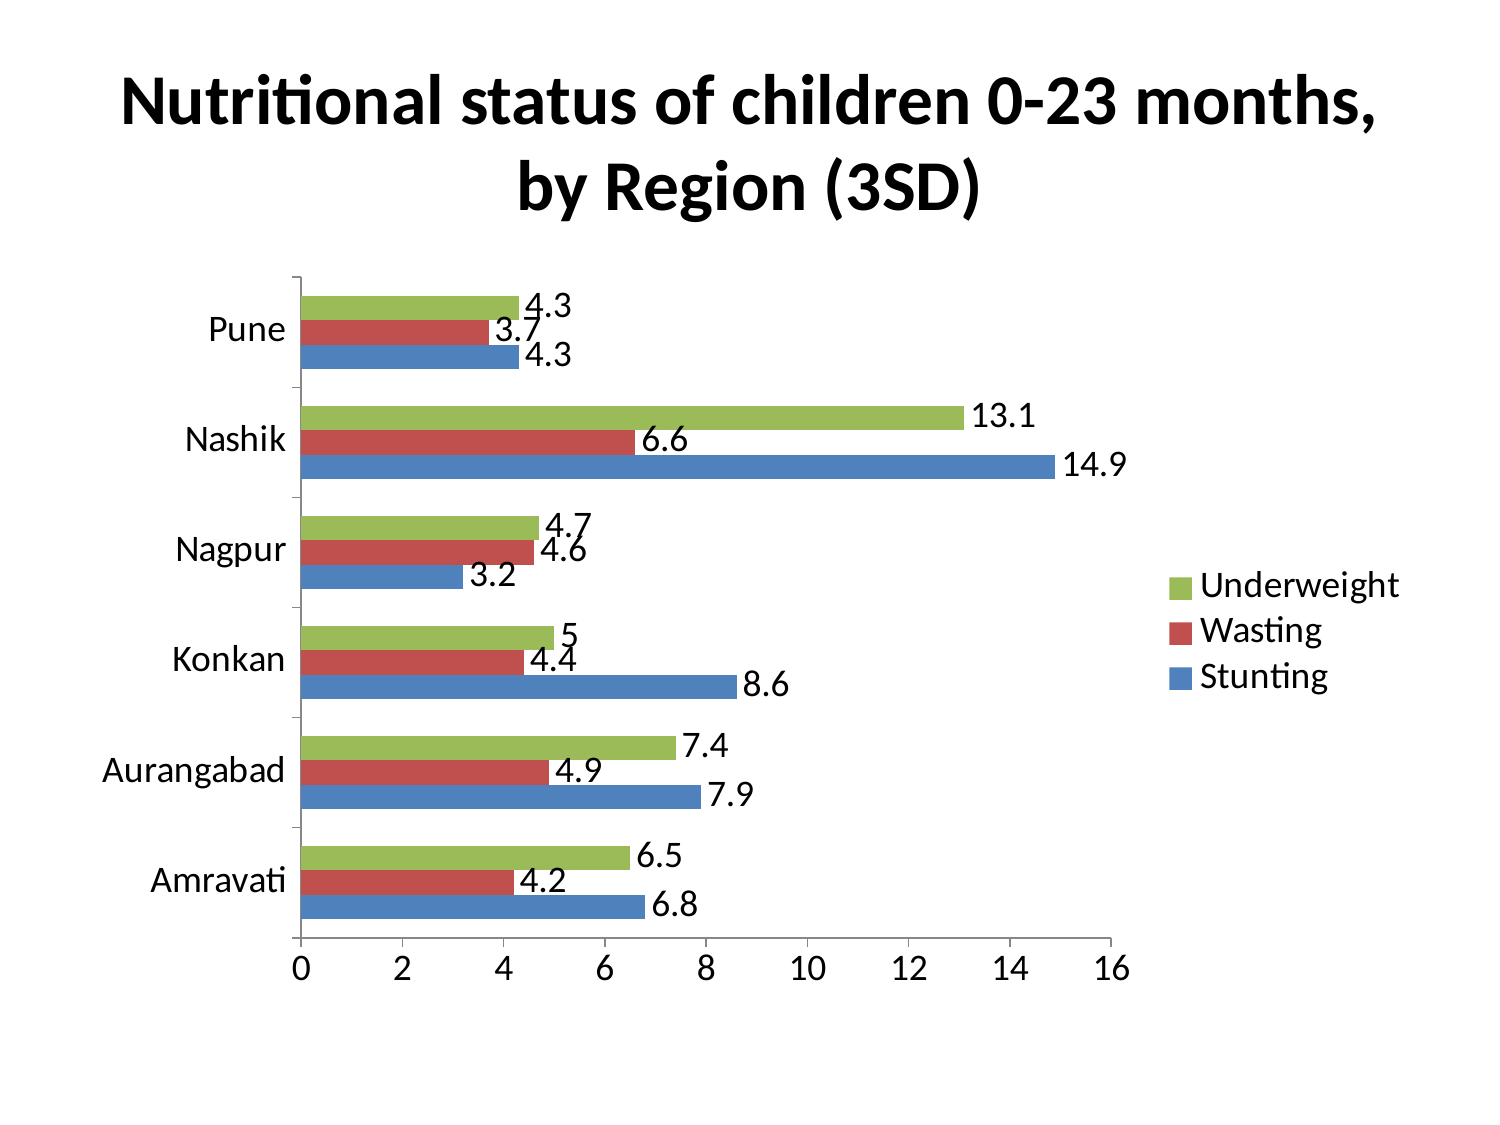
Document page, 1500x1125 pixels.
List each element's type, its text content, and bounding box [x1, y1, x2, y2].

chart [74, 262, 1426, 1006]
title Nutritional status of children 0-23 months, by Region (3SD) [75, 45, 1425, 233]
